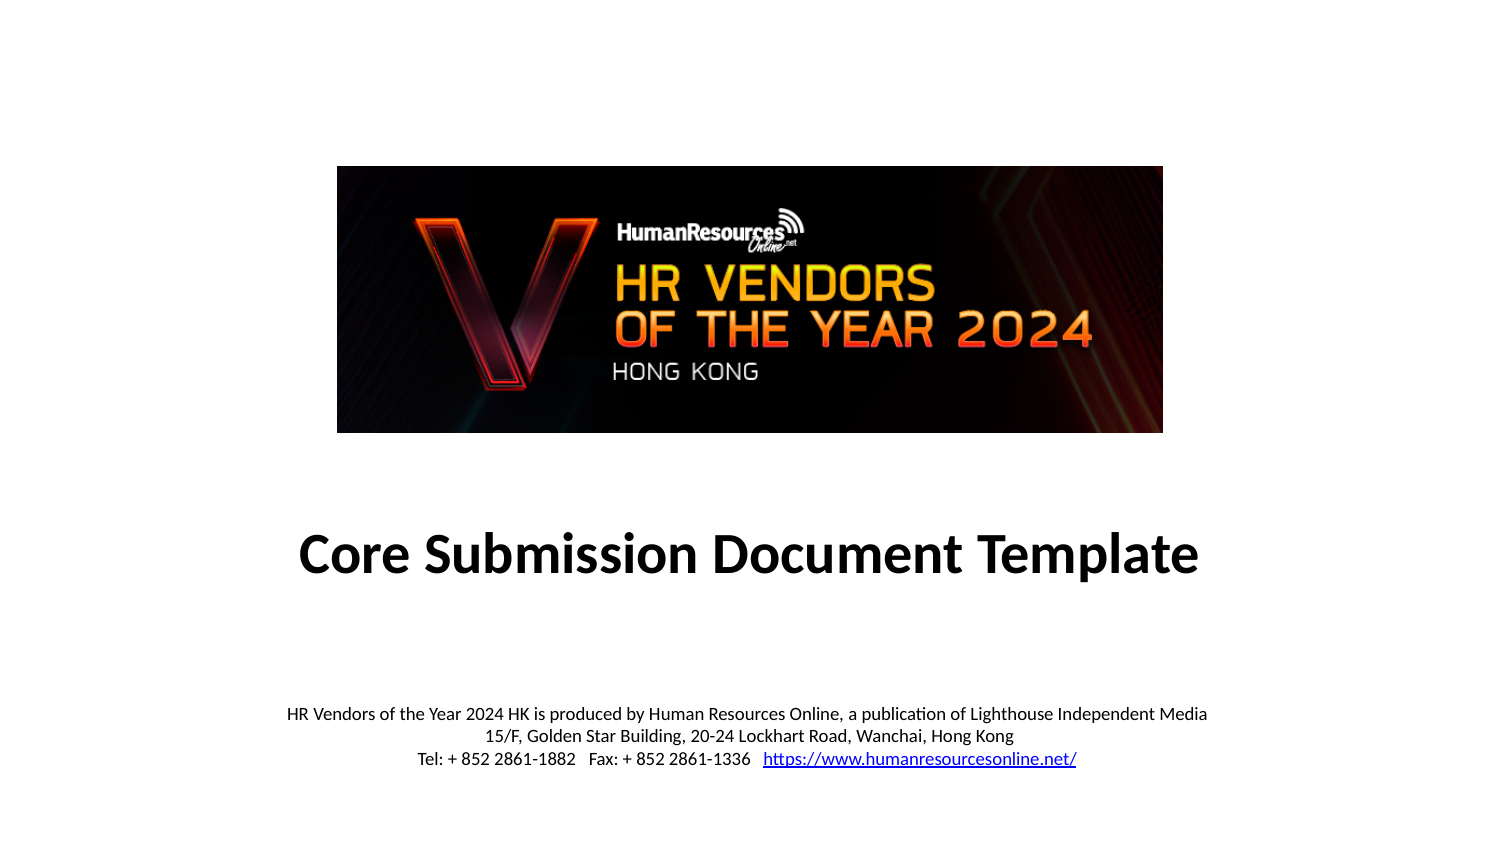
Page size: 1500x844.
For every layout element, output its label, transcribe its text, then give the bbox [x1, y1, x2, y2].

text_box HR Vendors of the Year 2024 HK is produced by Human Resources Online, a publication of Lighthouse Independent Media 15/F, Golden Star Building, 20-24 Lockhart Road, Wanchai, Hong Kong Tel: + 852 2861-1882 Fax: + 852 2861-1336 https://www.humanresourcesonline.net/ [0, 693, 1495, 776]
picture [337, 166, 1163, 433]
title Core Submission Document Template [0, 459, 1500, 641]
